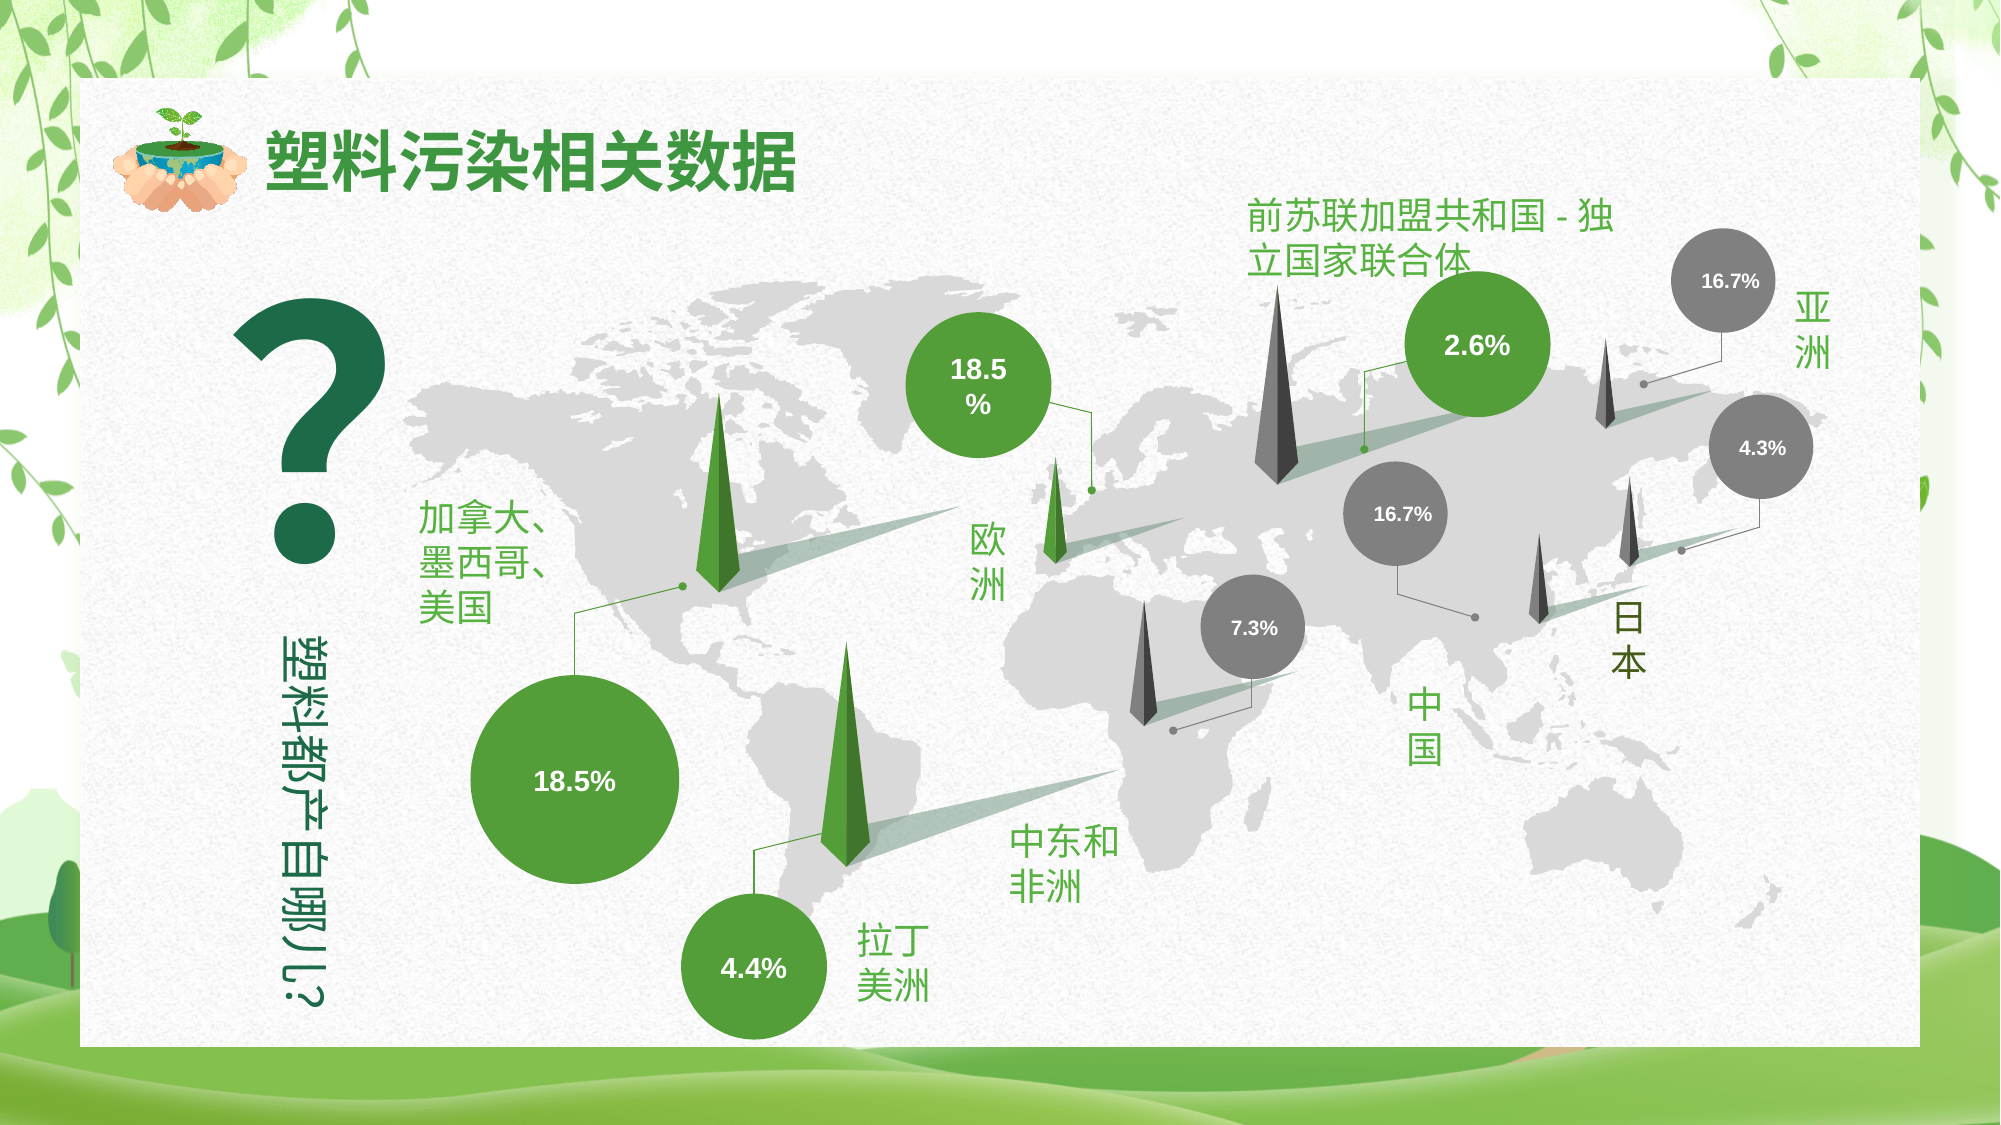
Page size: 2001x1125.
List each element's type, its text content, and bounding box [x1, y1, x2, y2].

text_box ？ [207, 218, 391, 639]
picture [0, 0, 2000, 1125]
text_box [109, 104, 871, 218]
text_box 塑料都产自哪儿？ [252, 639, 344, 1013]
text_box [401, 184, 1856, 1040]
